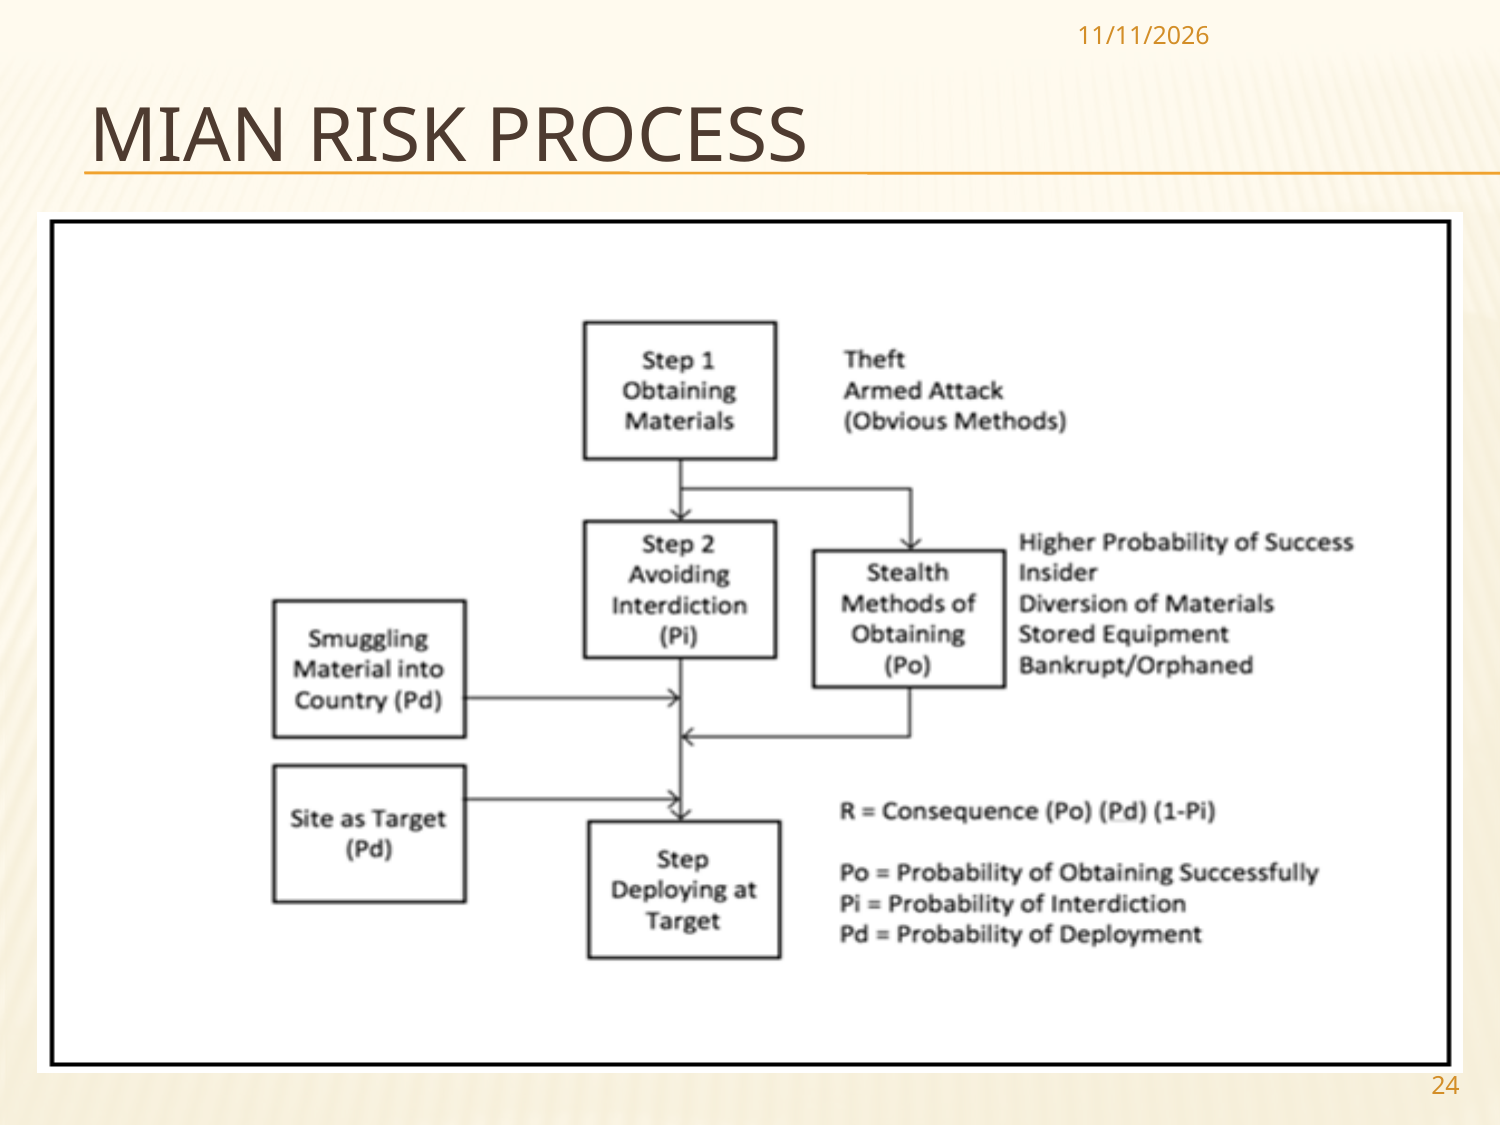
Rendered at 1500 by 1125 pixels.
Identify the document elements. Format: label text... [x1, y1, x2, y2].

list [37, 212, 1463, 1074]
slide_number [1062, 12, 1475, 60]
slide_number 24 [1350, 1061, 1475, 1103]
title Mian risk Process [75, 62, 1500, 200]
